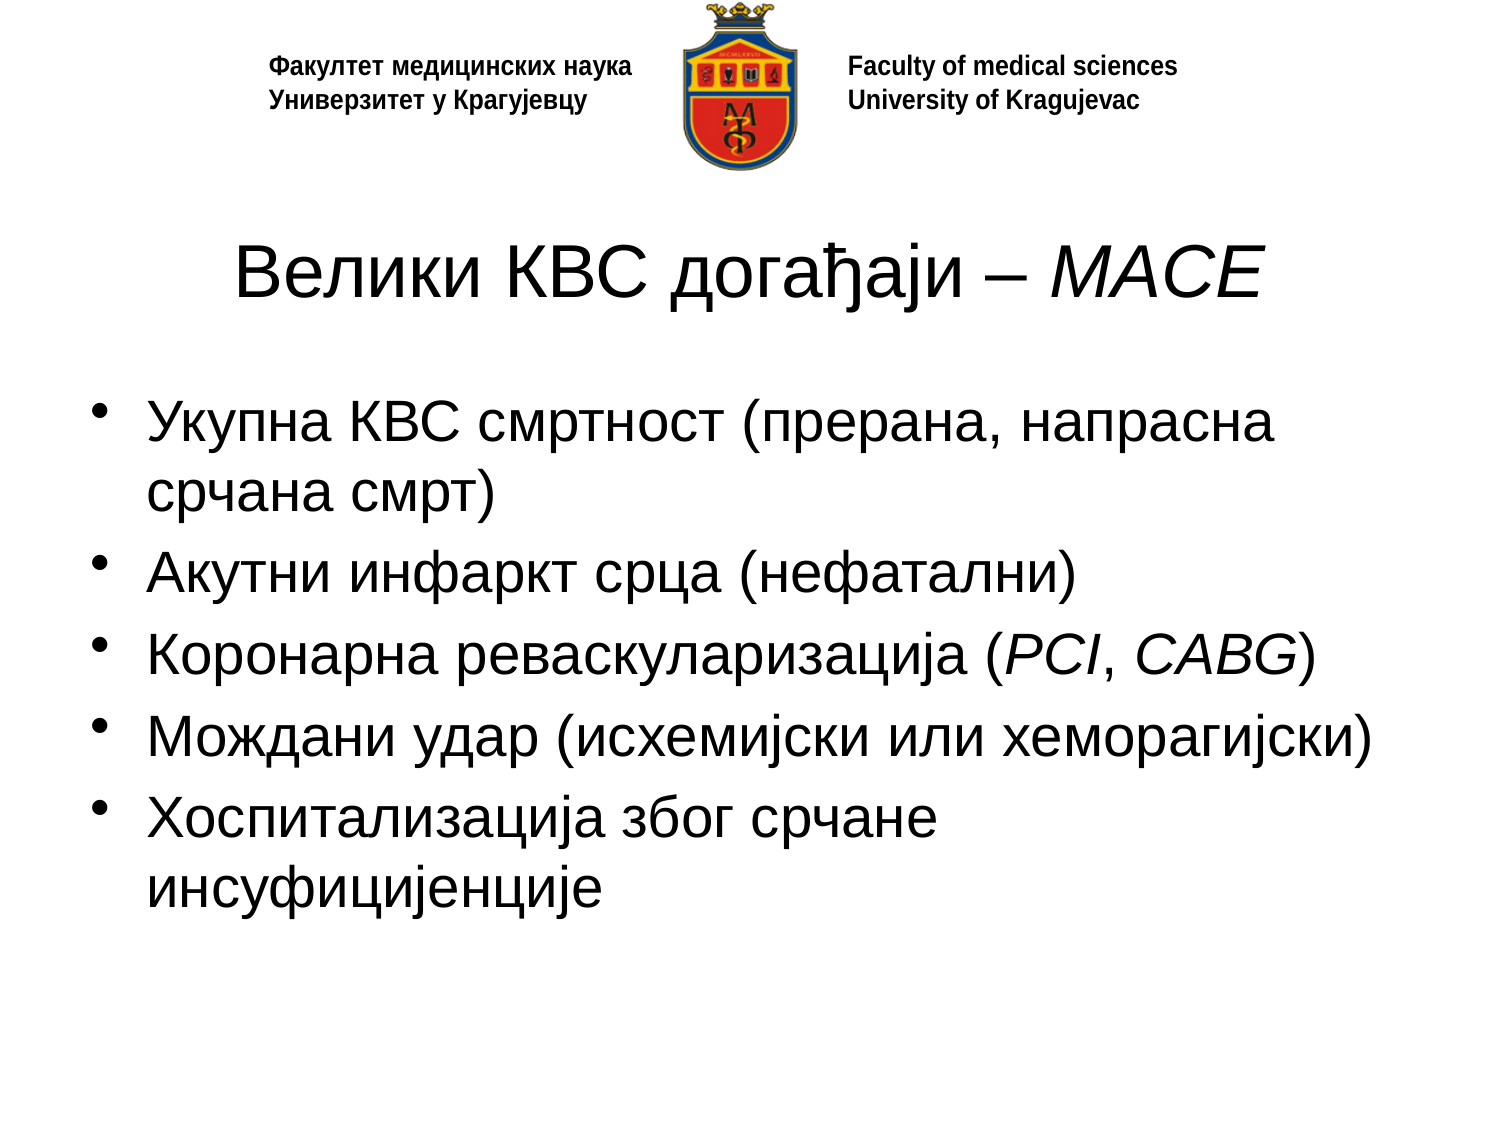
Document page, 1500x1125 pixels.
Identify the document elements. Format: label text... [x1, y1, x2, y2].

title Велики КВС догађаји – MACE [74, 173, 1426, 362]
list Укупна КВС смртност (прерана, напрасна срчана смрт) Акутни инфаркт срца (нефатални) Коронарна реваскуларизација (PCI, CABG) Мождани удар (исхемијски или хеморагијски) Хоспитализација због срчане инсуфицијенције [74, 374, 1426, 1118]
